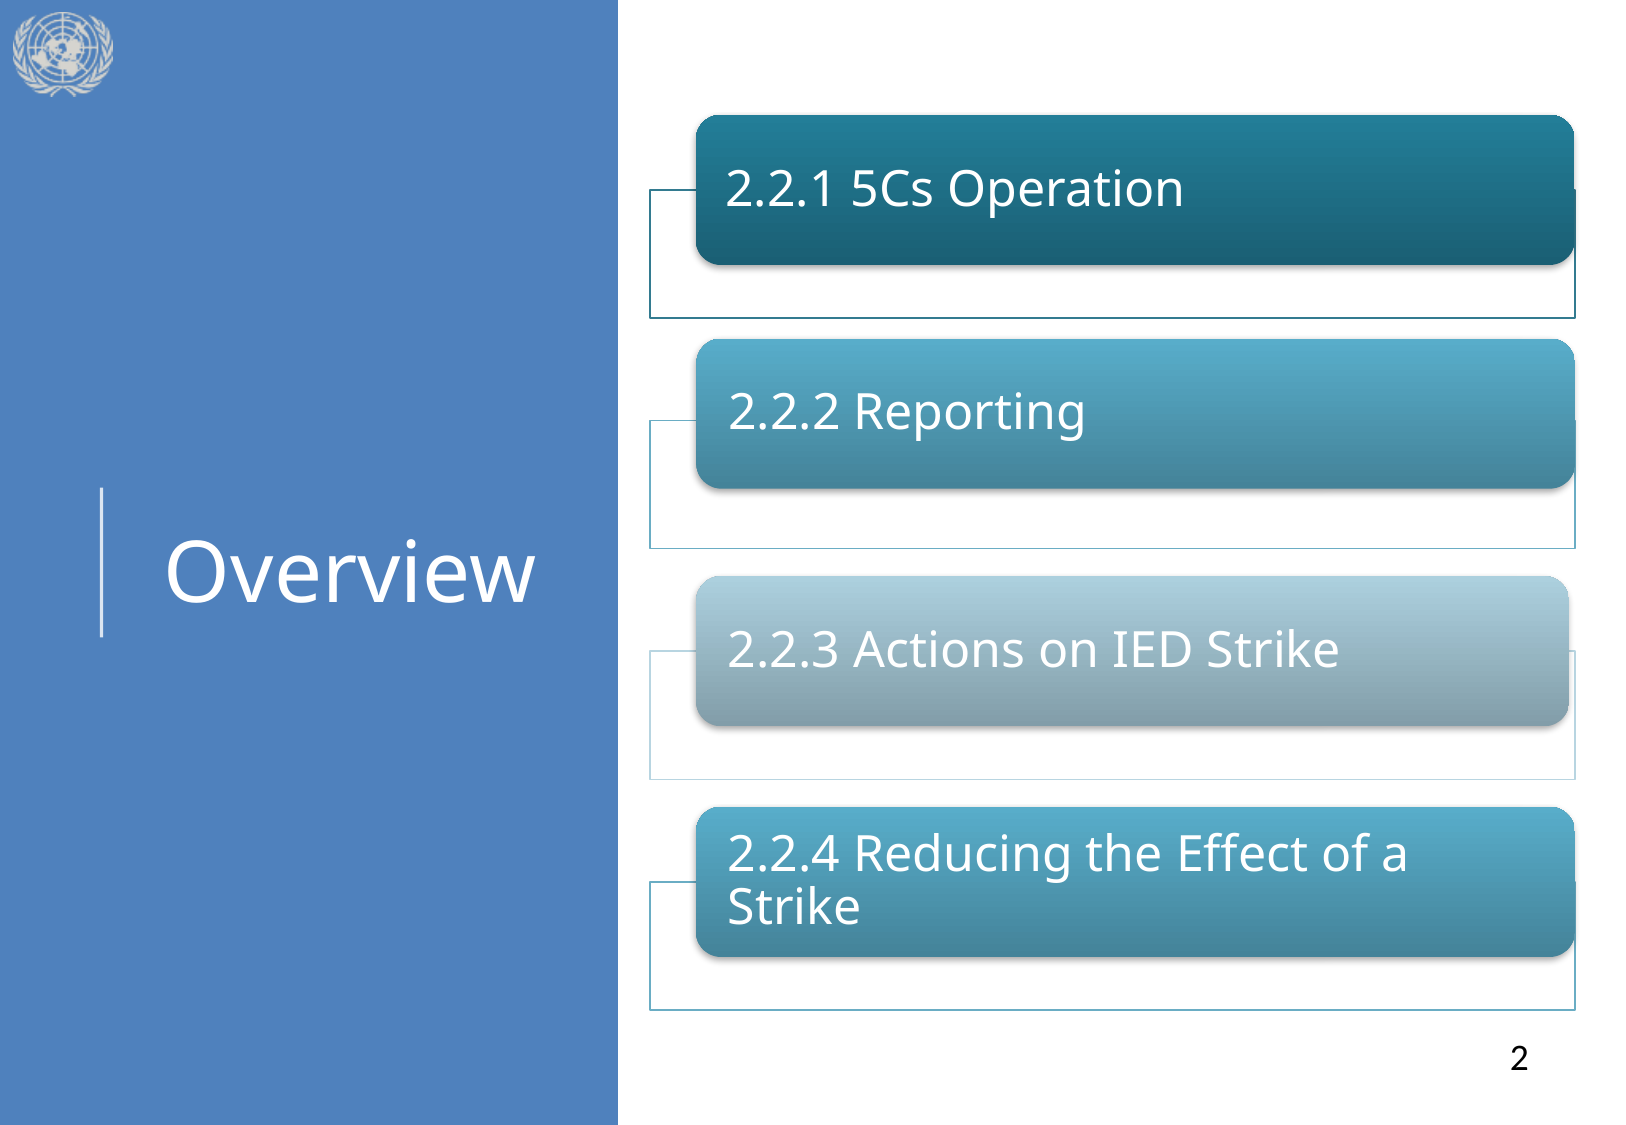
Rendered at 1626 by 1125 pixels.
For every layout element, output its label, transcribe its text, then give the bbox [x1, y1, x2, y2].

title Overview [125, 116, 575, 1020]
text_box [649, 114, 1576, 1011]
picture [13, 12, 113, 97]
text_box [0, 0, 618, 1125]
slide_number 2 [1164, 1025, 1544, 1085]
